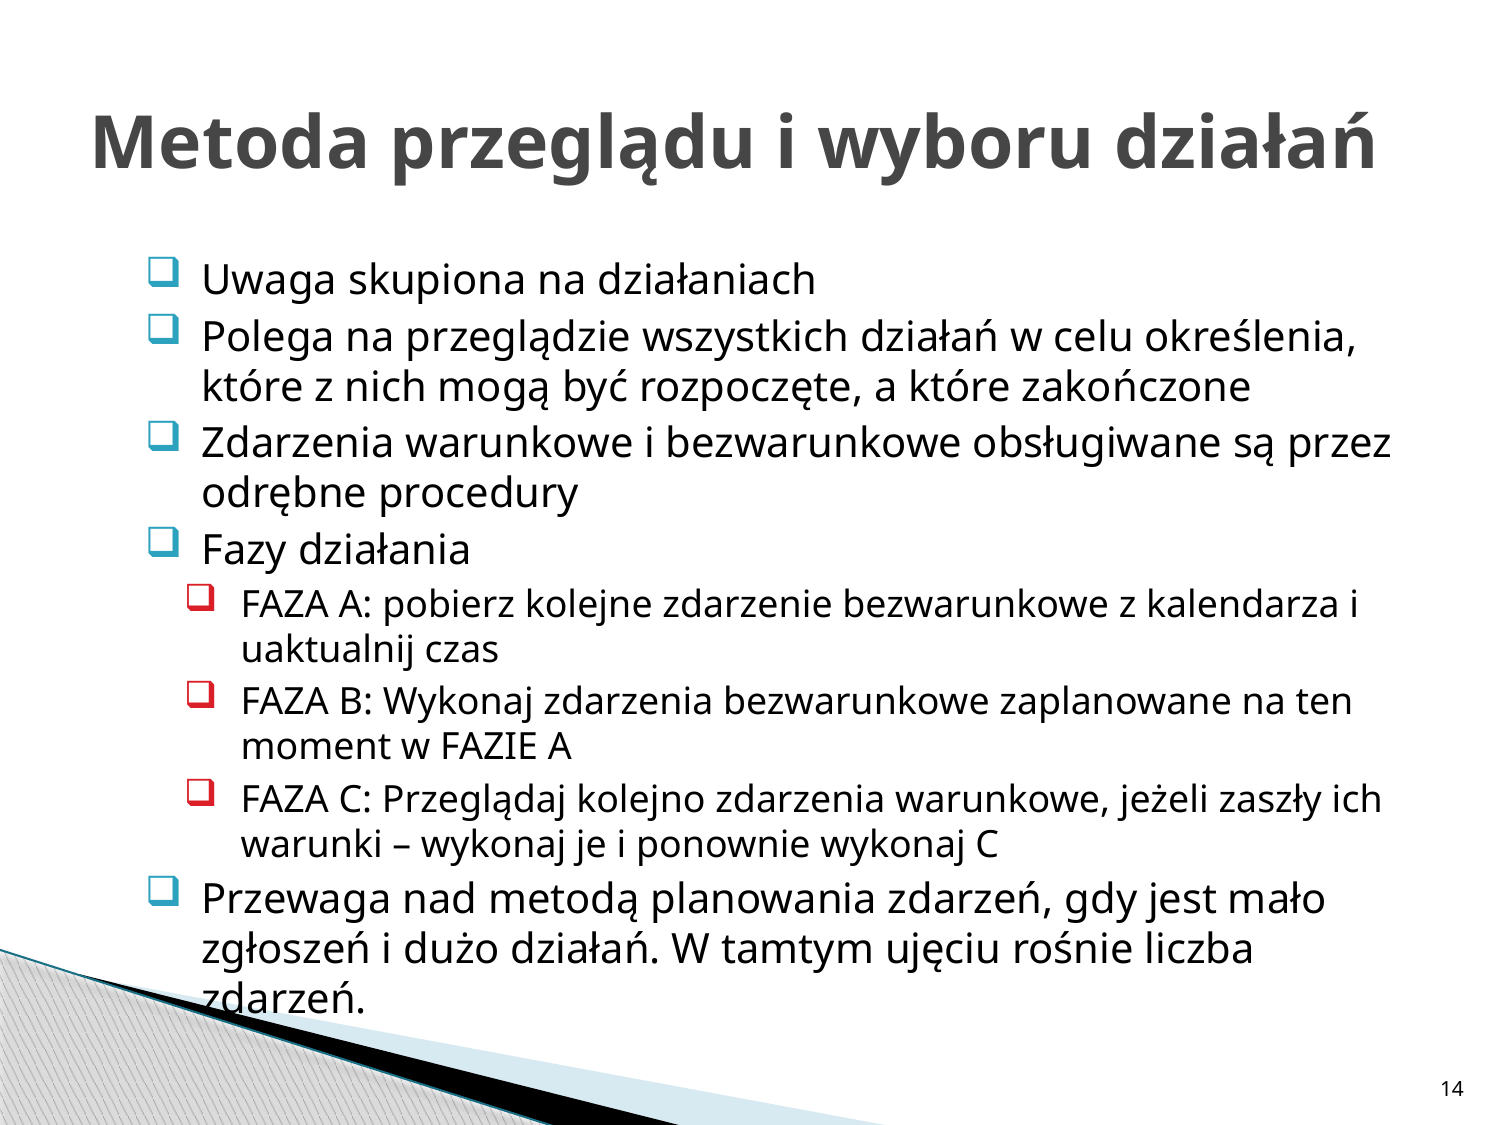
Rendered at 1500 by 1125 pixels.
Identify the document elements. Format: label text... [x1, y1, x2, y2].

list Uwaga skupiona na działaniach Polega na przeglądzie wszystkich działań w celu określenia, które z nich mogą być rozpoczęte, a które zakończone Zdarzenia warunkowe i bezwarunkowe obsługiwane są przez odrębne procedury Fazy działania FAZA A: pobierz kolejne zdarzenie bezwarunkowe z kalendarza i uaktualnij czas FAZA B: Wykonaj zdarzenia bezwarunkowe zaplanowane na ten moment w FAZIE A FAZA C: Przeglądaj kolejno zdarzenia warunkowe, jeżeli zaszły ich warunki – wykonaj je i ponownie wykonaj C Przewaga nad metodą planowania zdarzeń, gdy jest mało zgłoszeń i dużo działań. W tamtym ujęciu rośnie liczba zdarzeń. [88, 245, 1439, 988]
title Metoda przeglądu i wyboru działań [75, 45, 1425, 233]
slide_number 14 [1418, 1051, 1479, 1112]
